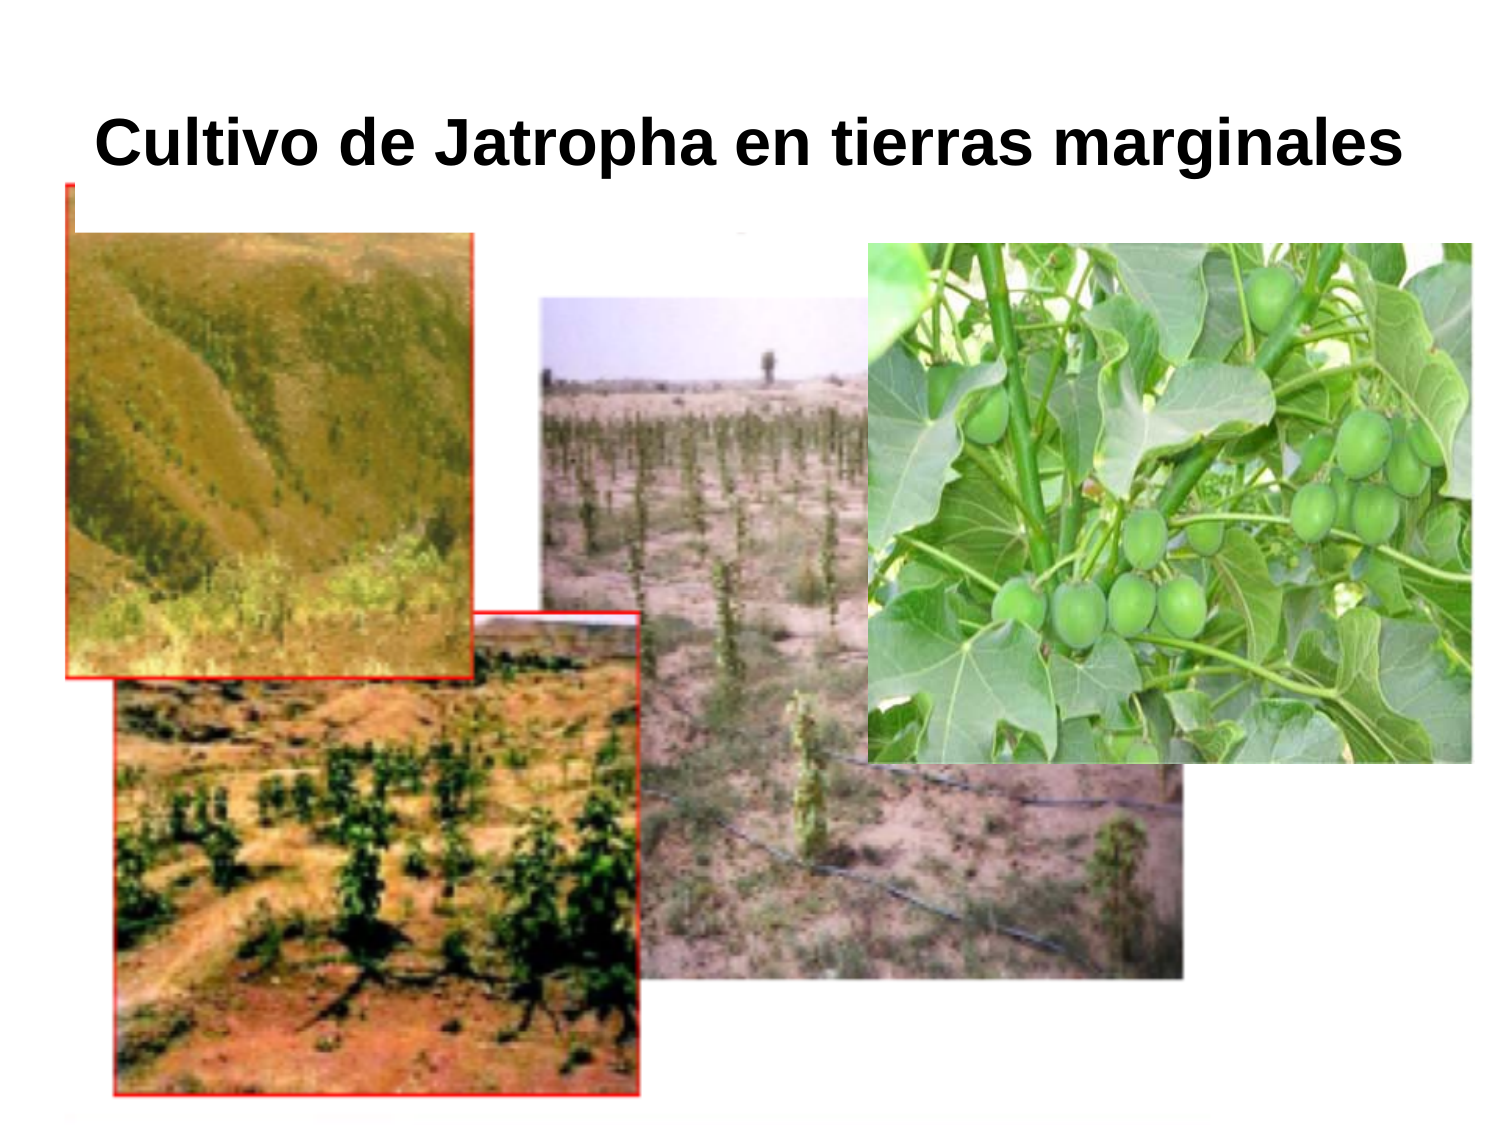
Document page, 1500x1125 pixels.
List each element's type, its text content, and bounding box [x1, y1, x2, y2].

title Cultivo de Jatropha en tierras marginales [74, 44, 1426, 233]
picture [154, 69, 1475, 1125]
